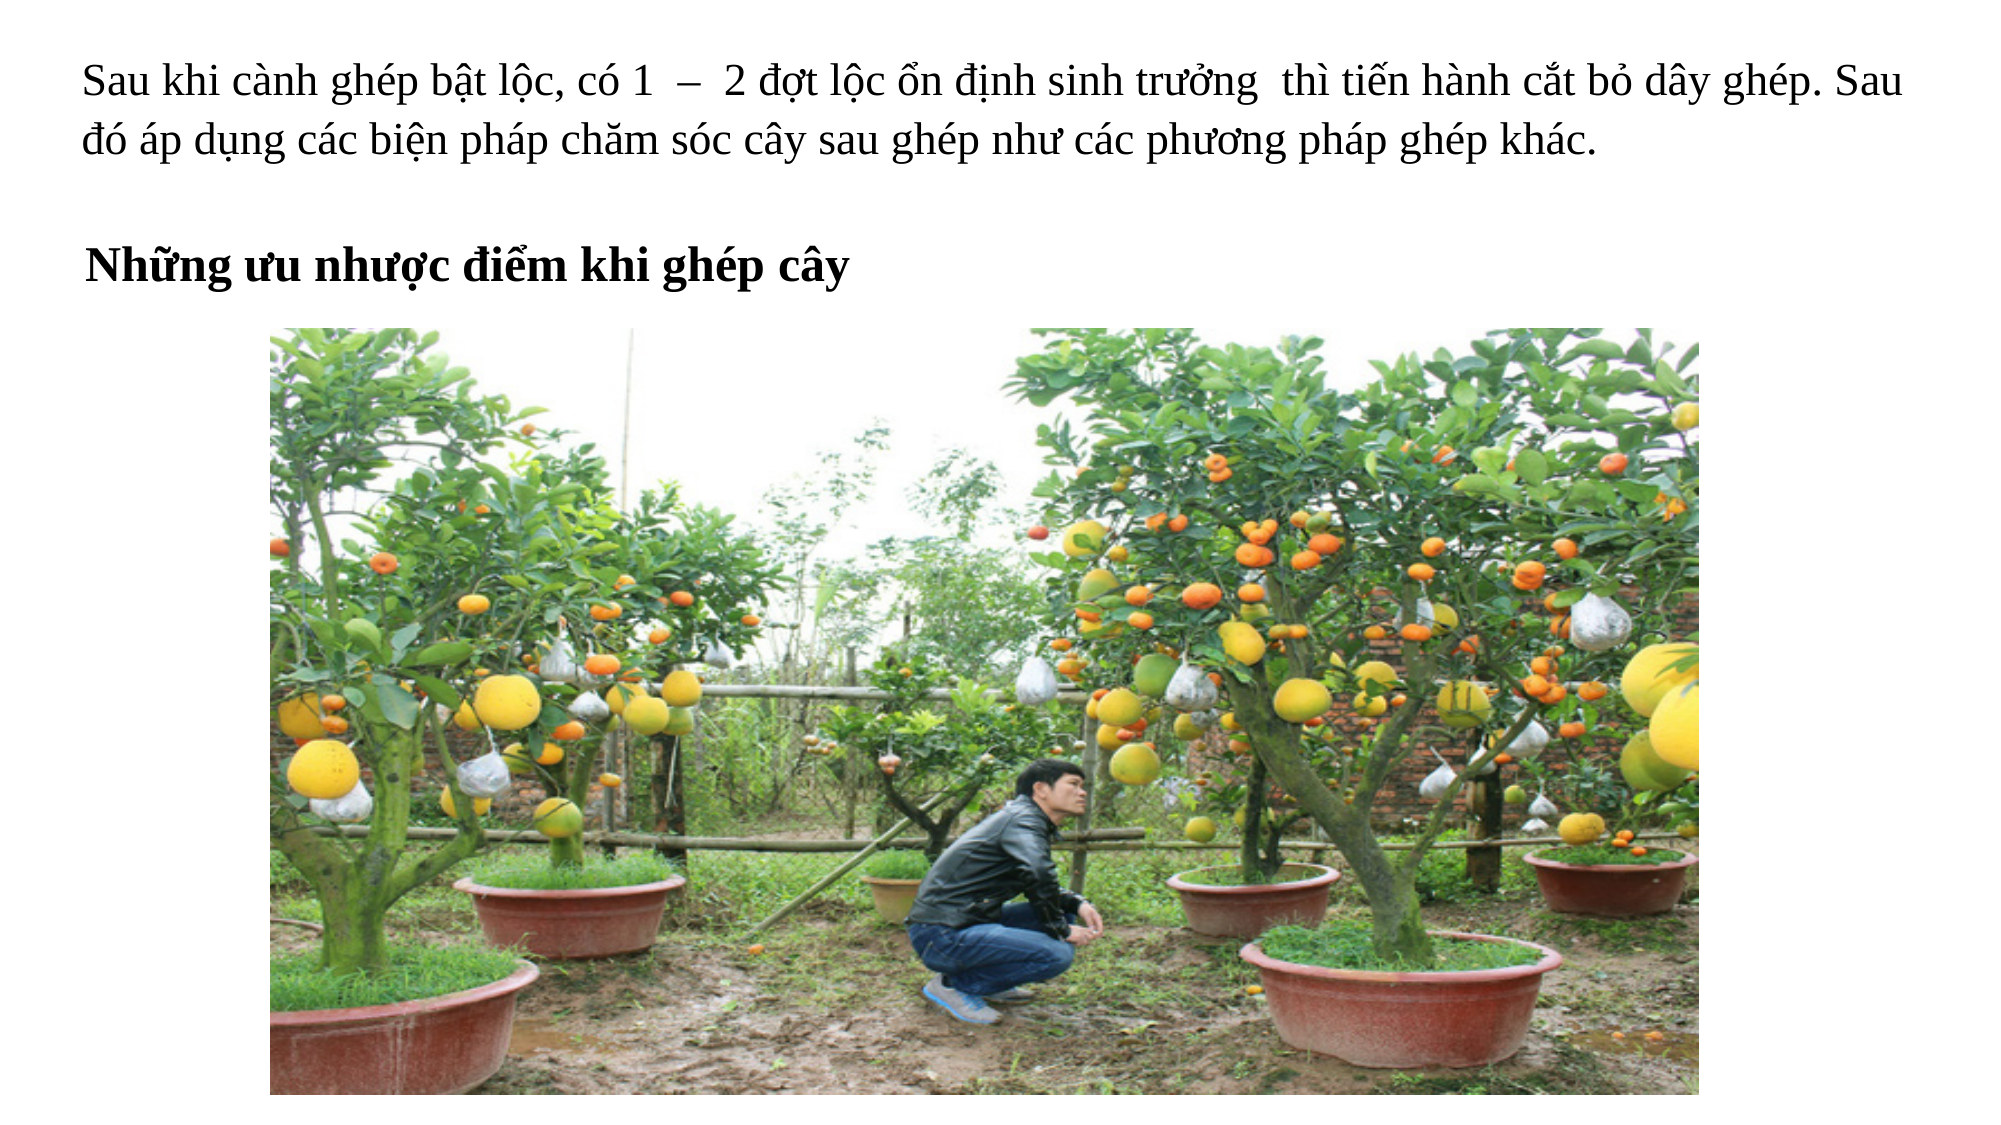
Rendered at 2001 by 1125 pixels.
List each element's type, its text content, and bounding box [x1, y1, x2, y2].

picture [270, 328, 1699, 1095]
text_box Những ưu nhược điểm khi ghép cây [70, 223, 879, 299]
text_box Sau khi cành ghép bật lộc, có 1 – 2 đợt lộc ổn định sinh trưởng thì tiến hành cắt bỏ dây ghép. Sau đó áp dụng các biện pháp chăm sóc cây sau ghép như các phương pháp ghép khác. [66, 38, 1938, 171]
